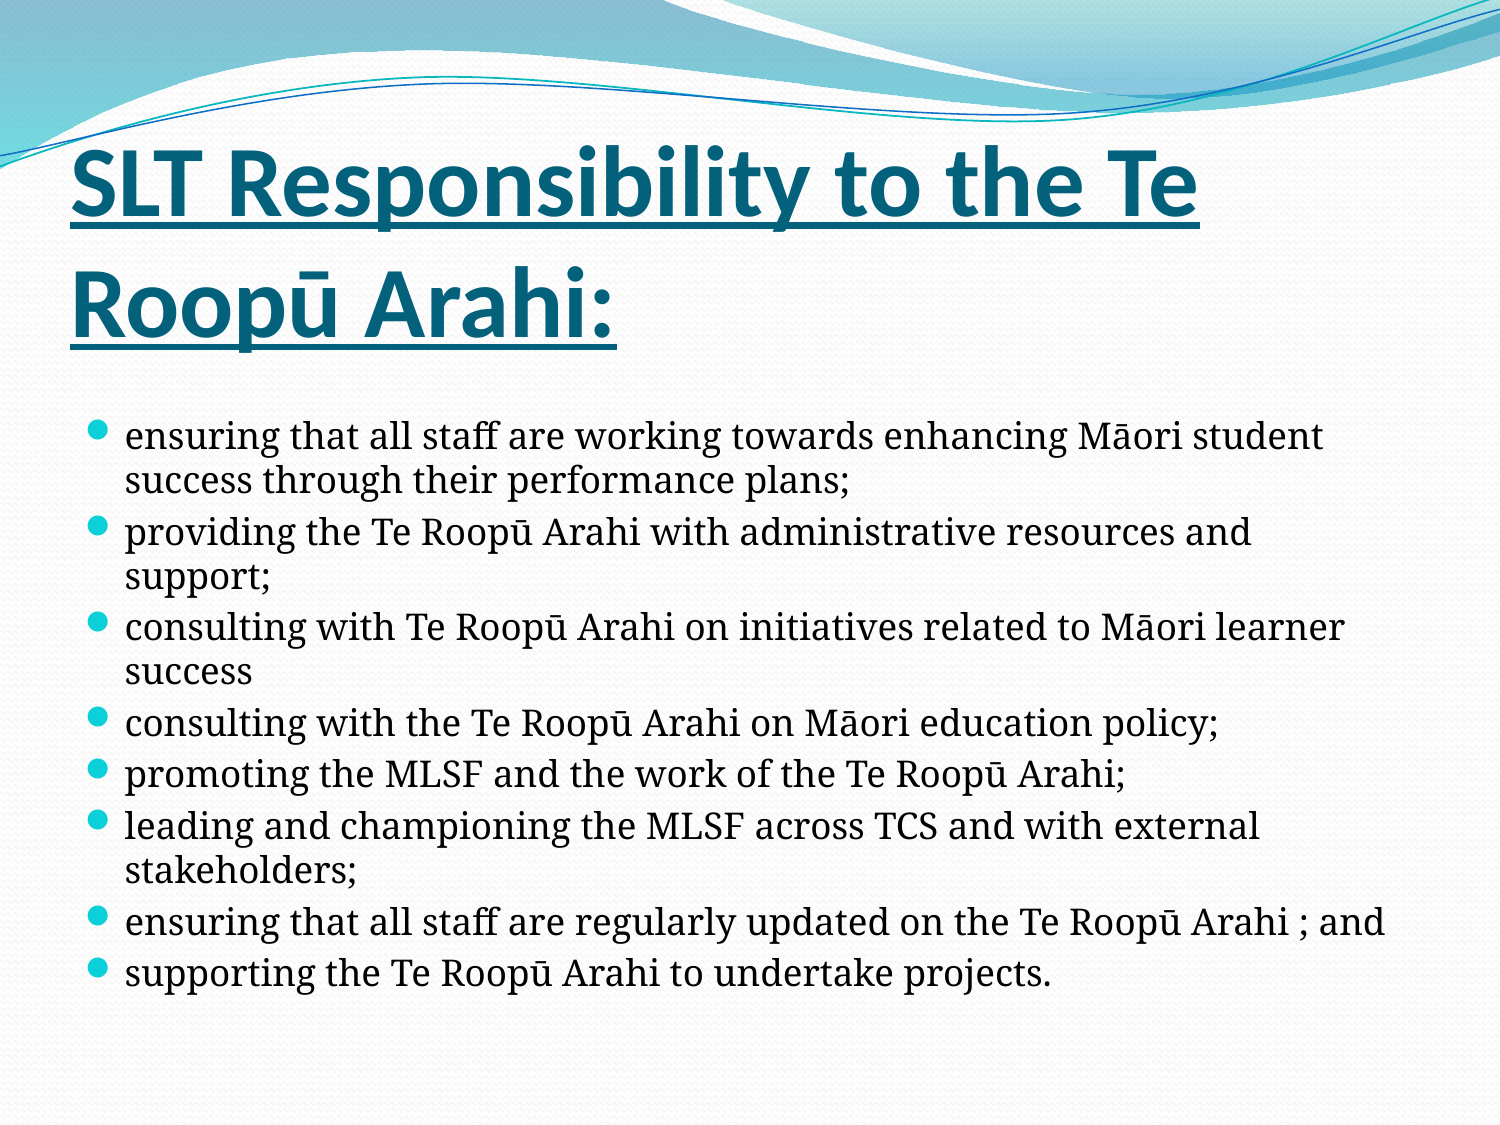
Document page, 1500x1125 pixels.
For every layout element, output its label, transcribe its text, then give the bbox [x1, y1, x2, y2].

title SLT Responsibility to the Te Roopū Arahi: [70, 105, 1421, 404]
list ensuring that all staff are working towards enhancing Māori student success through their performance plans; providing the Te Roopū Arahi with administrative resources and support; consulting with Te Roopū Arahi on initiatives related to Māori learner success consulting with the Te Roopū Arahi on Māori education policy; promoting the MLSF and the work of the Te Roopū Arahi; leading and championing the MLSF across TCS and with external stakeholders; ensuring that all staff are regularly updated on the Te Roopū Arahi ; and supporting the Te Roopū Arahi to undertake projects. [70, 404, 1421, 1043]
